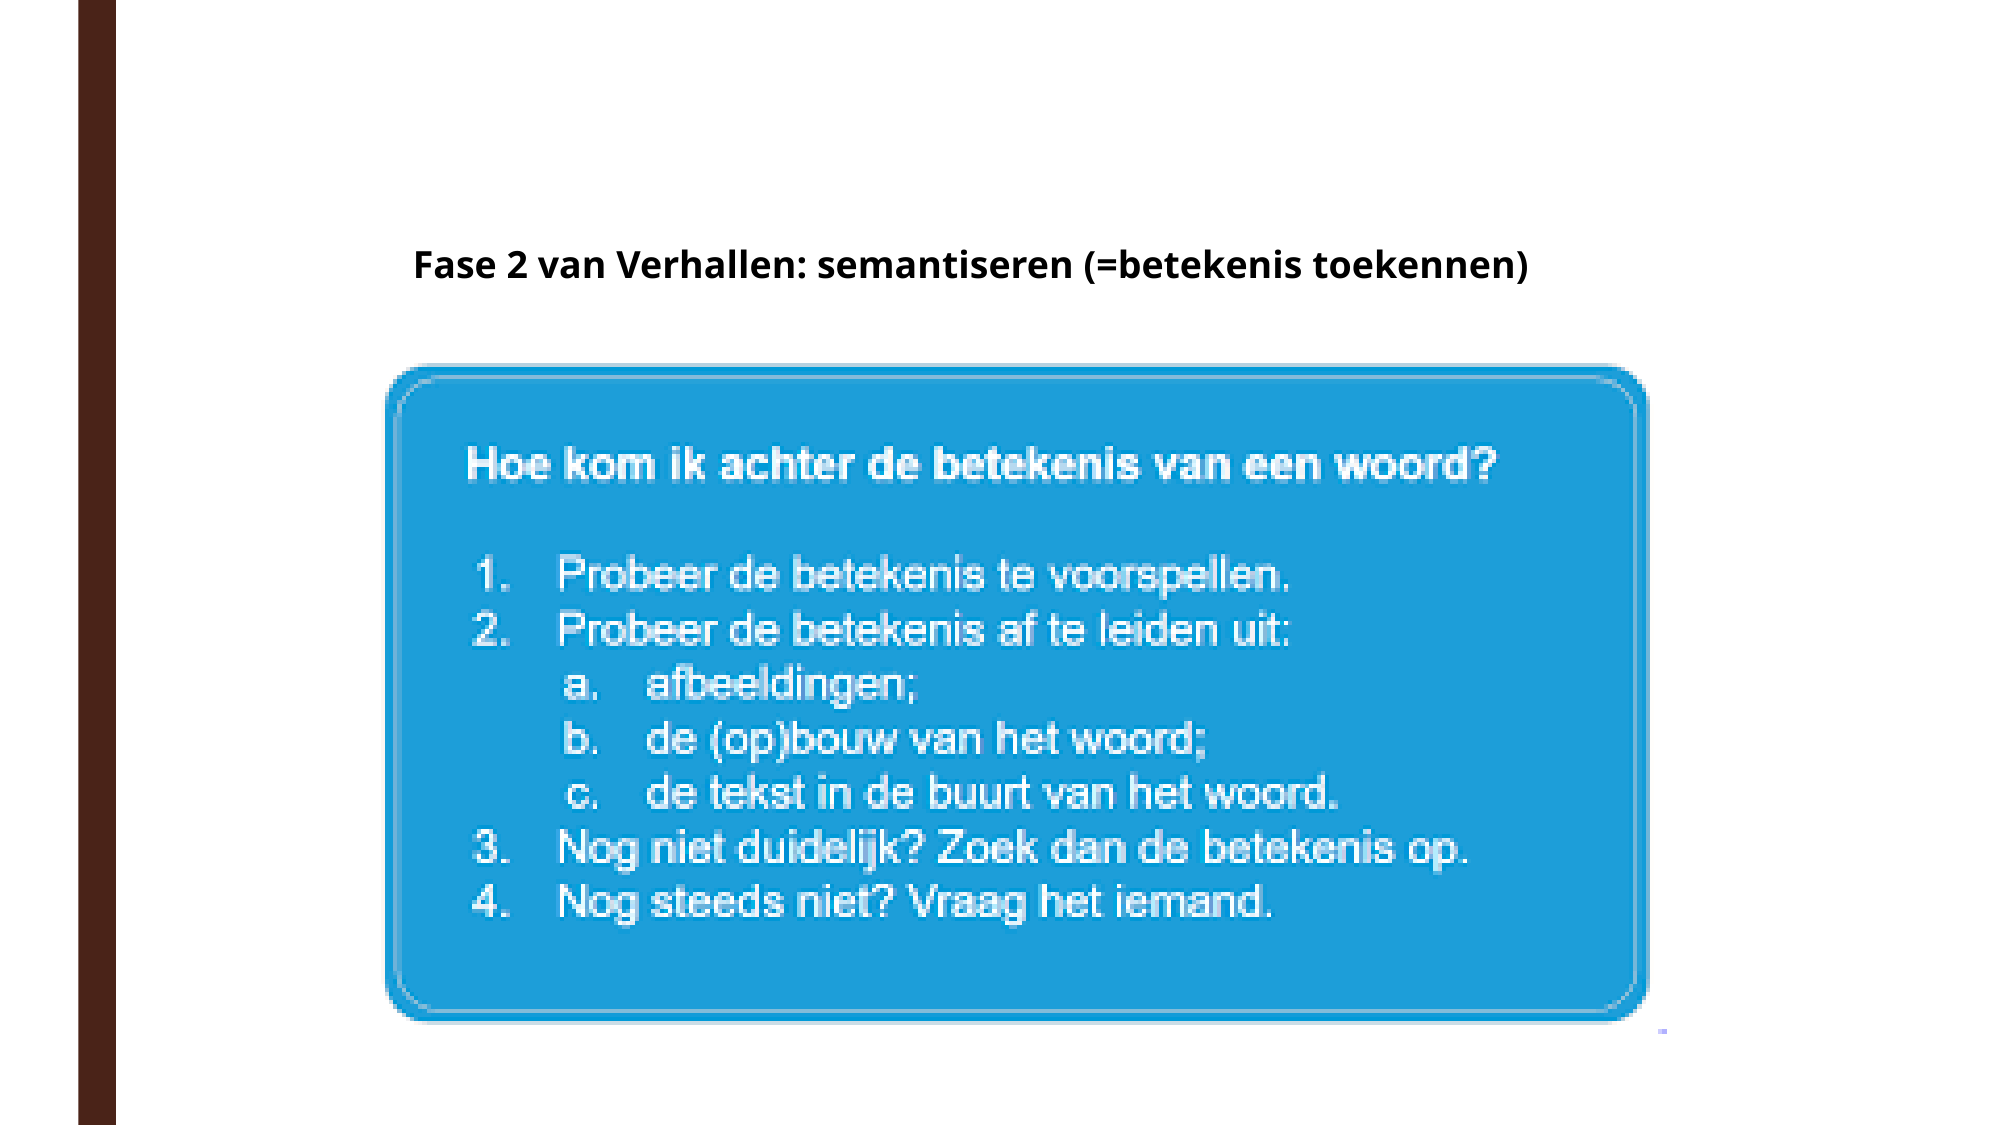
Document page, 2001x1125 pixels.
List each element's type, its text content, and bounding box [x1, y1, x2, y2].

text_box Fase 2 van Verhallen: semantiseren (=betekenis toekennen) [398, 233, 1545, 294]
picture [372, 359, 1667, 1034]
